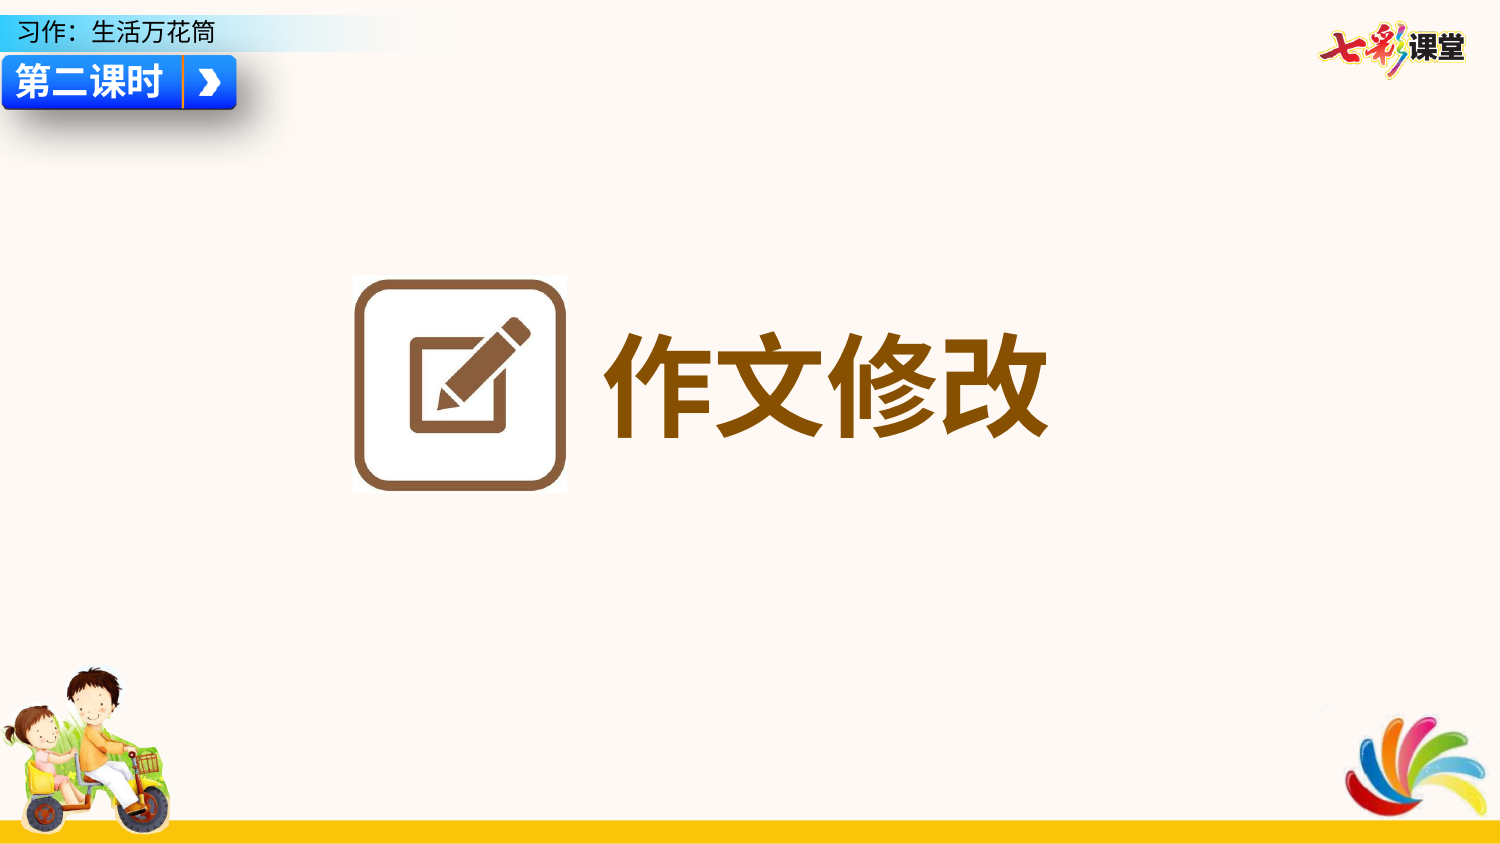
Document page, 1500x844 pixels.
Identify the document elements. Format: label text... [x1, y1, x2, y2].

picture [0, 54, 237, 110]
picture [1316, 705, 1500, 821]
picture [0, 665, 170, 835]
text_box 作文修改 [589, 310, 1075, 457]
picture [352, 275, 568, 494]
picture [1316, 20, 1468, 80]
